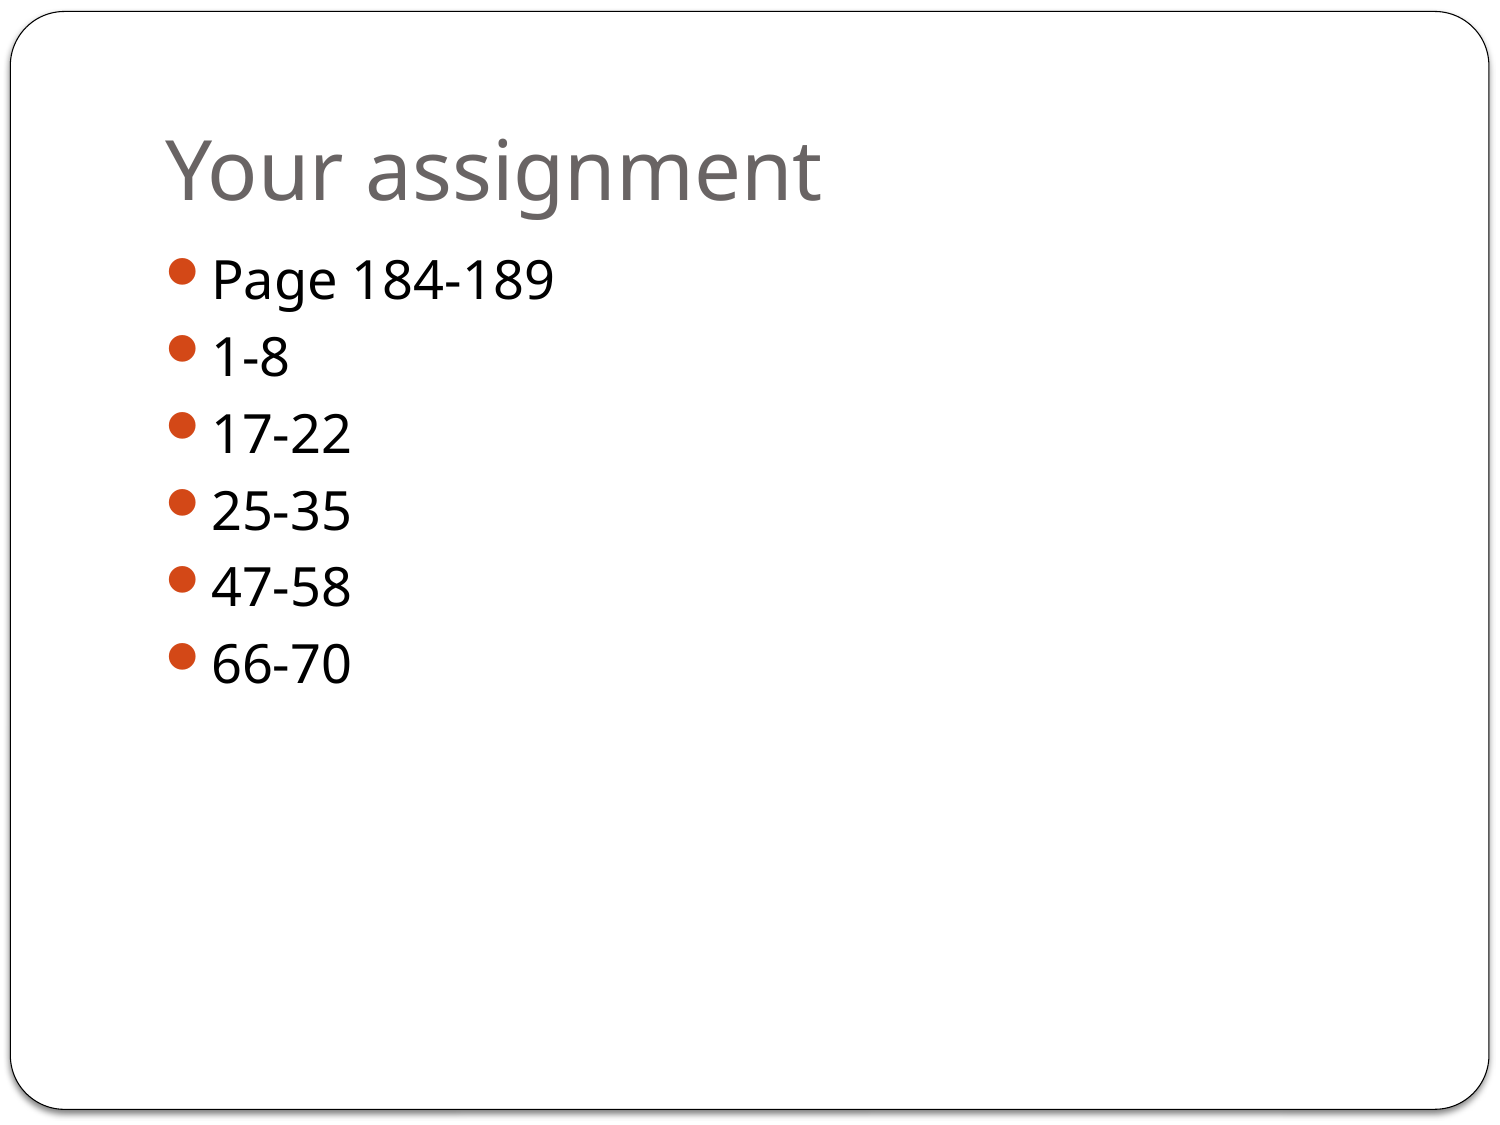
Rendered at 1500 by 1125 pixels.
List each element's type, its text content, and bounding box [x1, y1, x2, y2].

title Your assignment [149, 44, 1426, 233]
list Page 184-189 1-8 17-22 25-35 47-58 66-70 [149, 237, 1426, 988]
